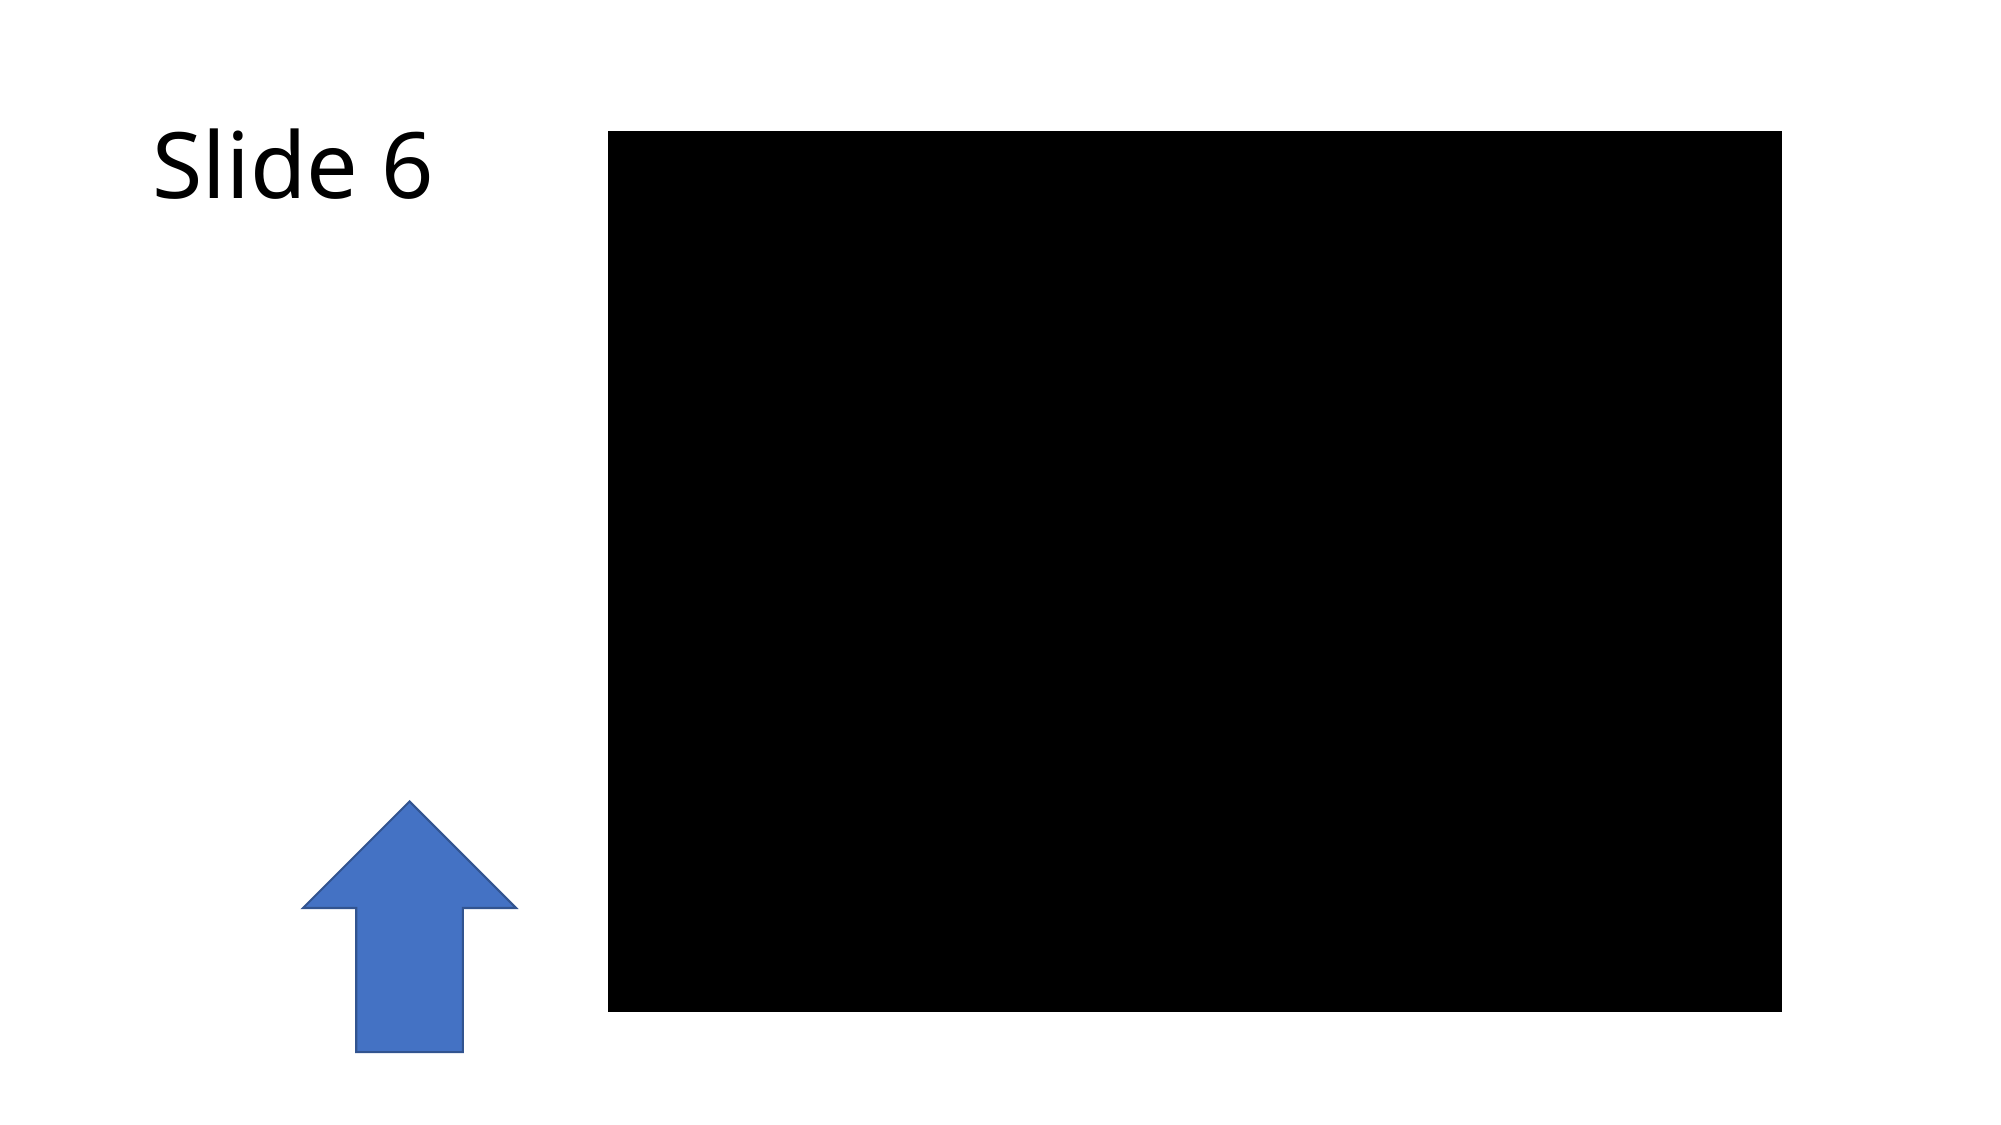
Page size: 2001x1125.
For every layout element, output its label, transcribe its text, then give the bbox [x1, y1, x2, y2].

title Slide 6 [137, 59, 1863, 278]
text_box [300, 799, 519, 1054]
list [607, 130, 1783, 1013]
